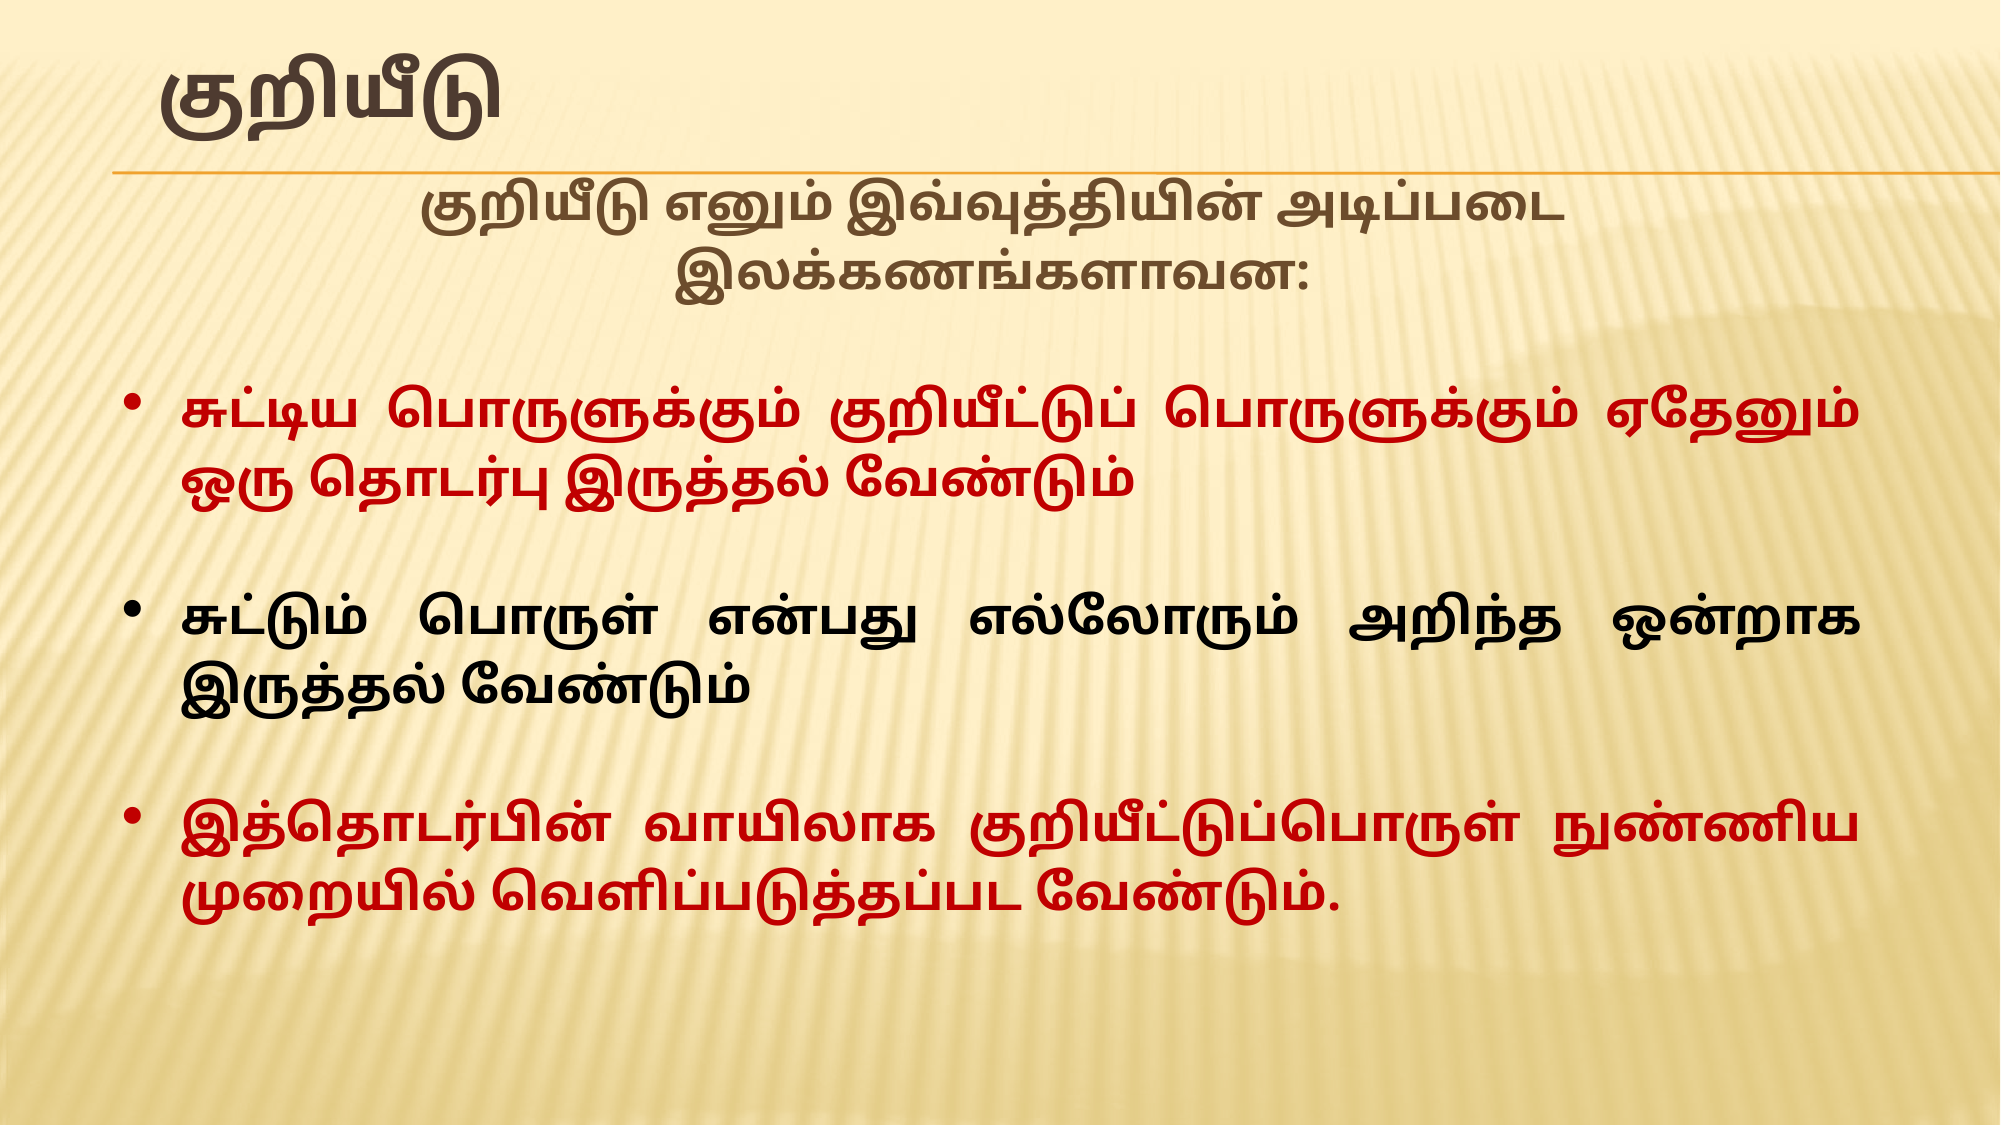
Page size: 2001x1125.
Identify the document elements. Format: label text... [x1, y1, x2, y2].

title குறியீடு [123, 0, 1891, 269]
text_box குறியீடு எனும் இவ்வுத்தியின் அடிப்படை இலக்கணங்களாவன: சுட்டிய பொருளுக்கும் குறியீட்டுப் பொருளுக்கும் ஏதேனும் ஒரு தொடர்பு இருத்தல் வேண்டும் சுட்டும் பொருள் என்பது எல்லோரும் அறிந்த ஒன்றாக இருத்தல் வேண்டும் இத்தொடர்பின் வாயிலாக குறியீட்டுப்பொருள் நுண்ணிய முறையில் வெளிப்படுத்தப்பட வேண்டும். [109, 154, 1877, 997]
